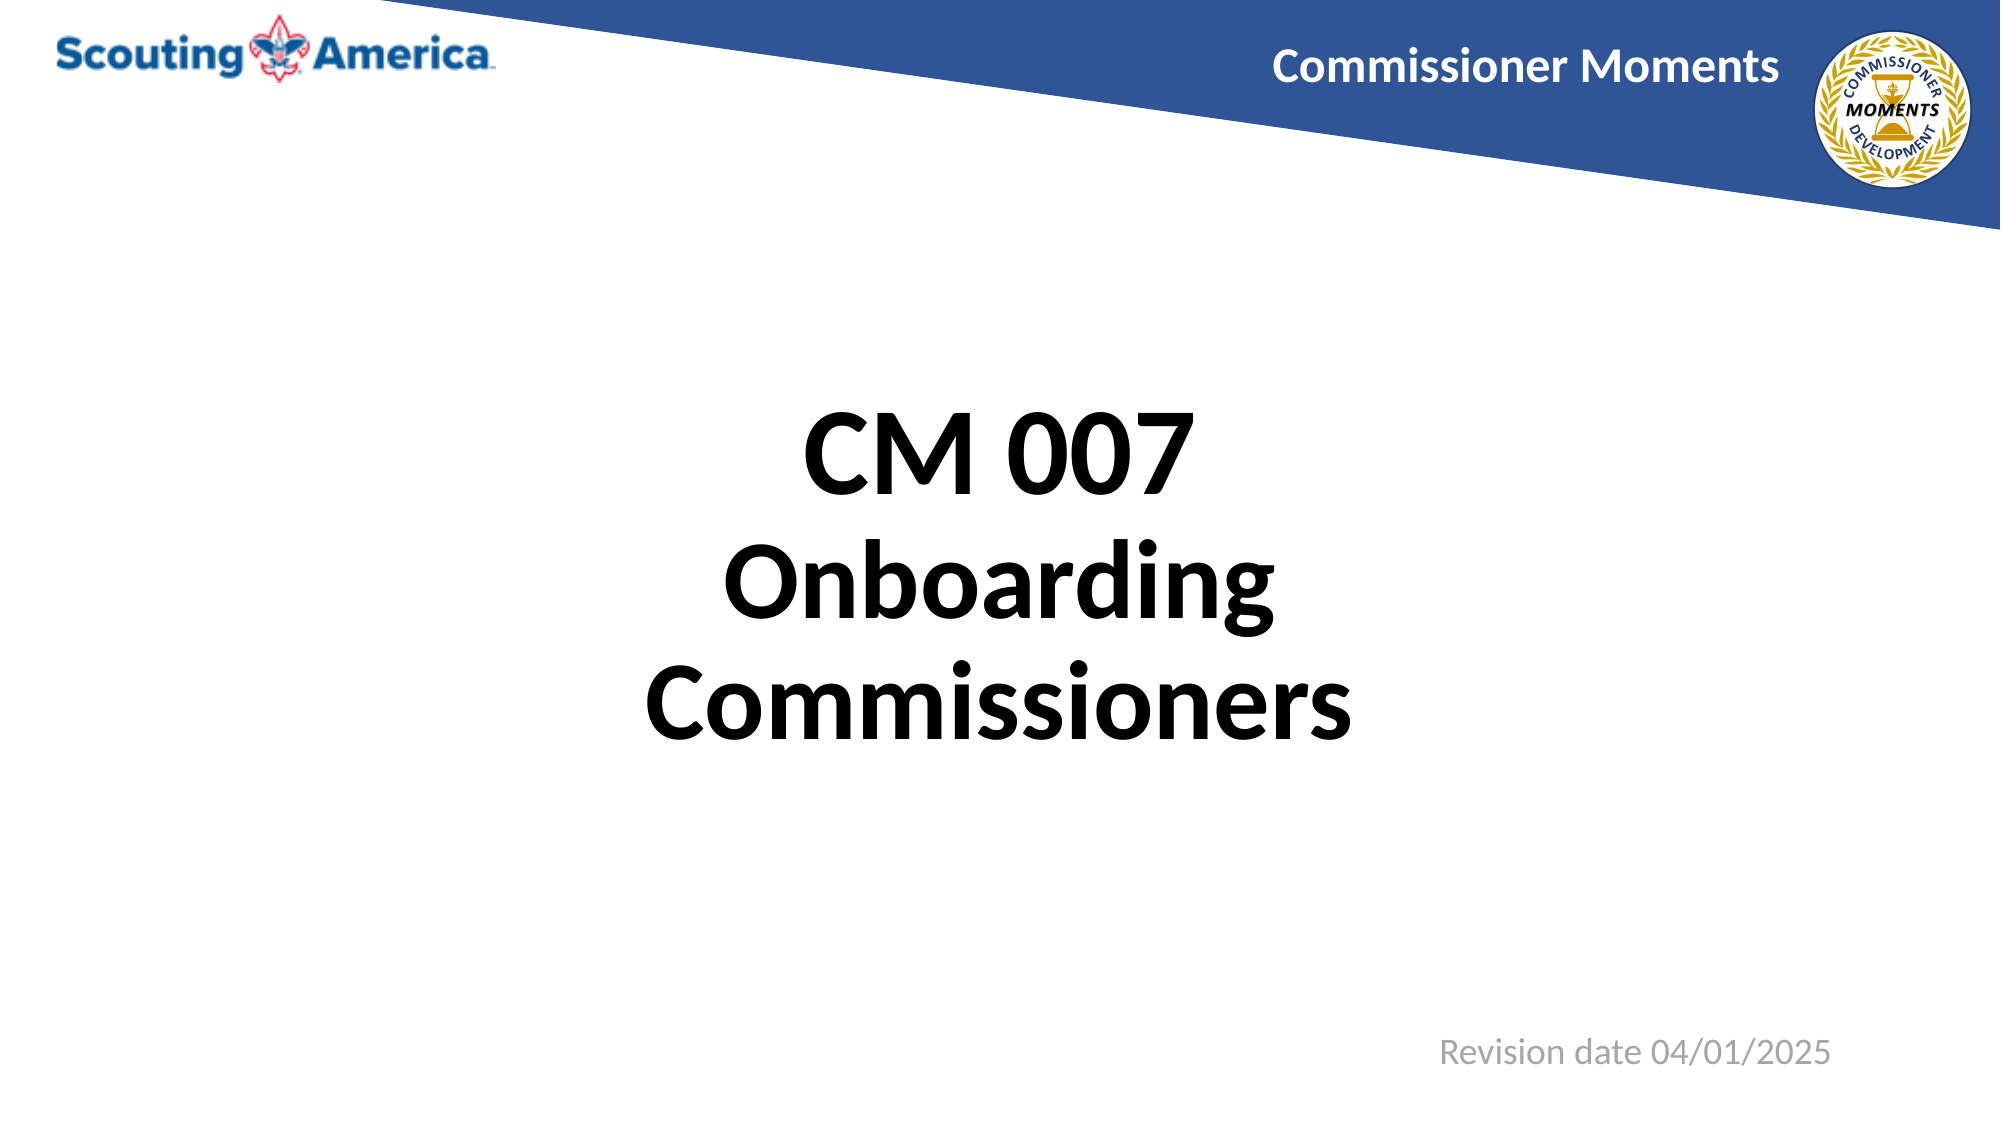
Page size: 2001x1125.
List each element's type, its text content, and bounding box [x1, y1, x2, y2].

text_box Revision date 04/01/2025 [1382, 1019, 1889, 1080]
picture [1813, 30, 1972, 189]
picture [56, 14, 496, 83]
title CM 007 Onboarding Commissioners [364, 245, 1636, 921]
